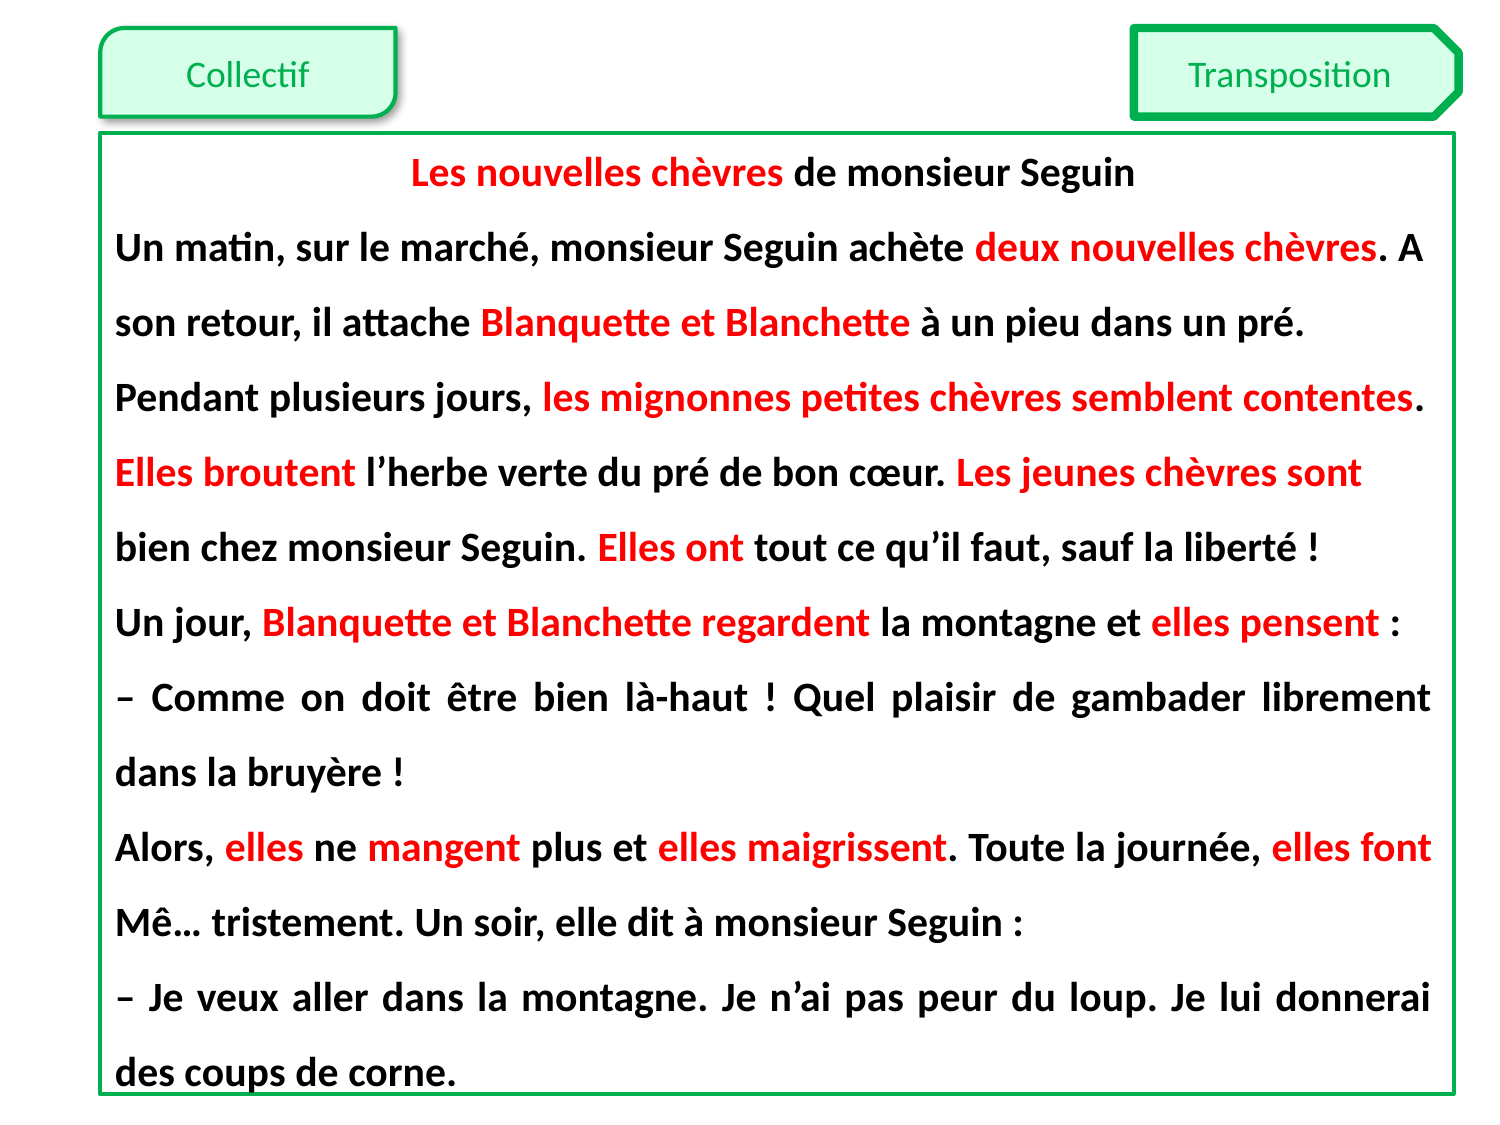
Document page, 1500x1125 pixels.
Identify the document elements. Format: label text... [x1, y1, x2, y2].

text_box Les nouvelles chèvres de monsieur Seguin Un matin, sur le marché, monsieur Seguin achète deux nouvelles chèvres. A son retour, il attache Blanquette et Blanchette à un pieu dans un pré. Pendant plusieurs jours, les mignonnes petites chèvres semblent contentes. Elles broutent l’herbe verte du pré de bon cœur. Les jeunes chèvres sont bien chez monsieur Seguin. Elles ont tout ce qu’il faut, sauf la liberté ! Un jour, Blanquette et Blanchette regardent la montagne et elles pensent : – Comme on doit être bien là-haut ! Quel plaisir de gambader librement dans la bruyère ! Alors, elles ne mangent plus et elles maigrissent. Toute la journée, elles font Mê… tristement. Un soir, elle dit à monsieur Seguin : – Je veux aller dans la montagne. Je n’ai pas peur du loup. Je lui donnerai des coups de corne. [100, 137, 1447, 1102]
